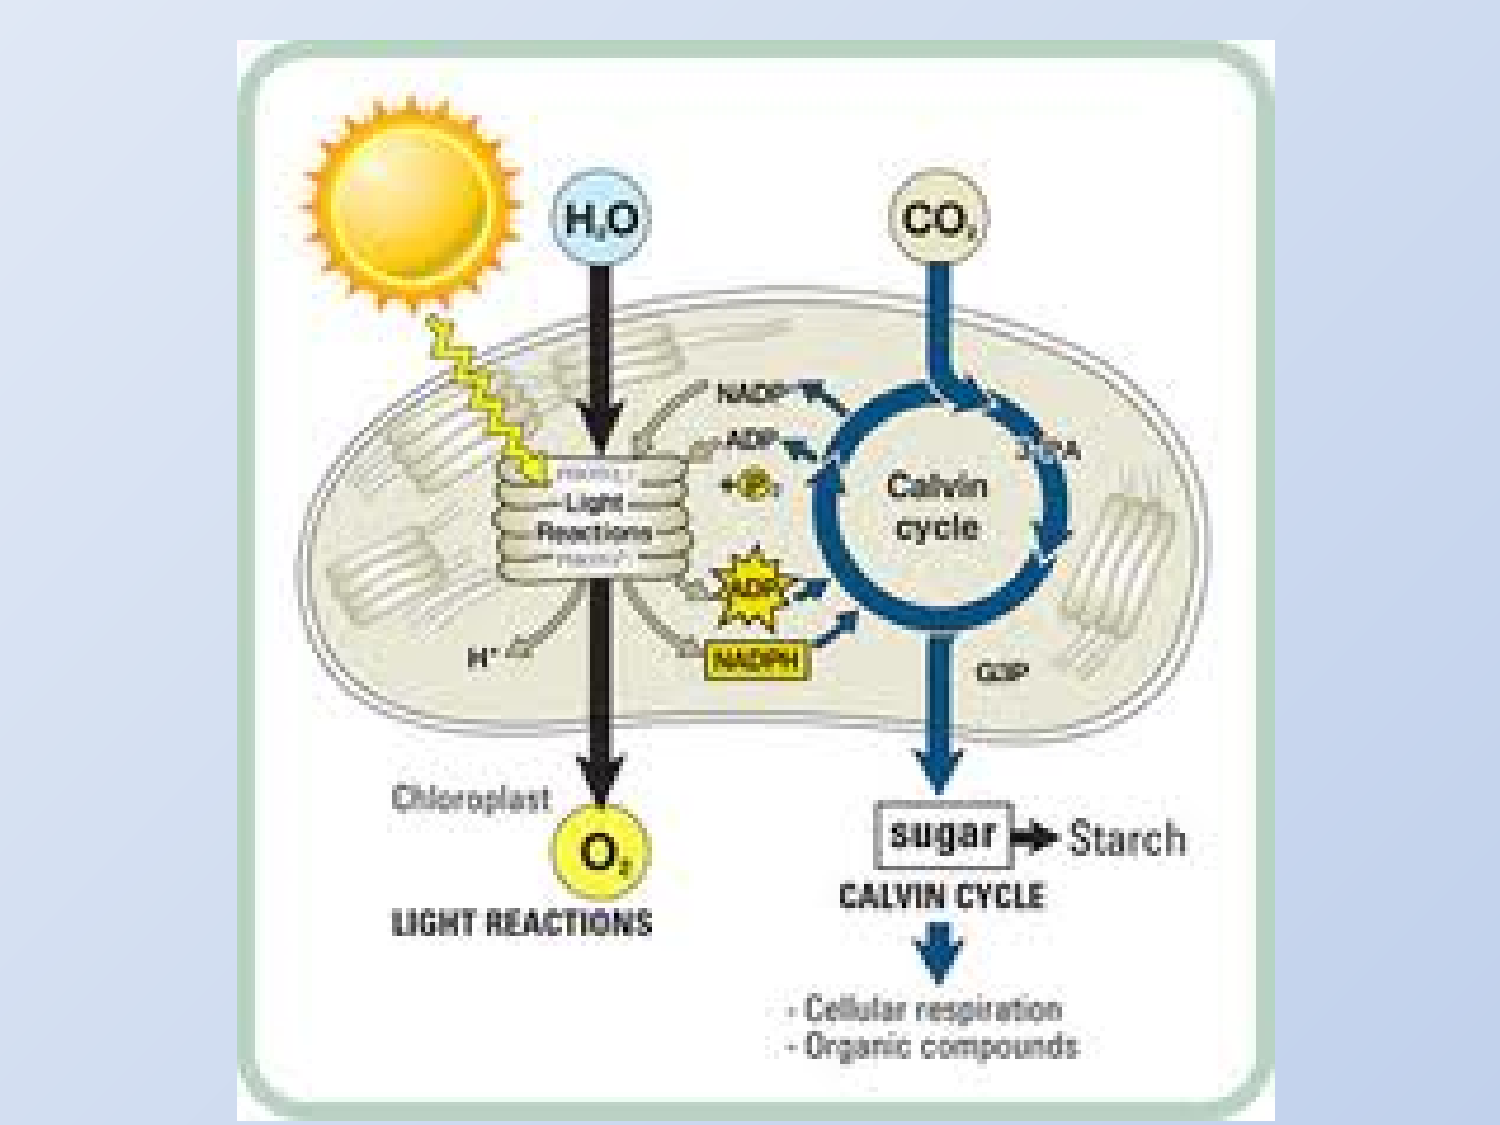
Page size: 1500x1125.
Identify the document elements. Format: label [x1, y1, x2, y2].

picture [237, 40, 1276, 1121]
